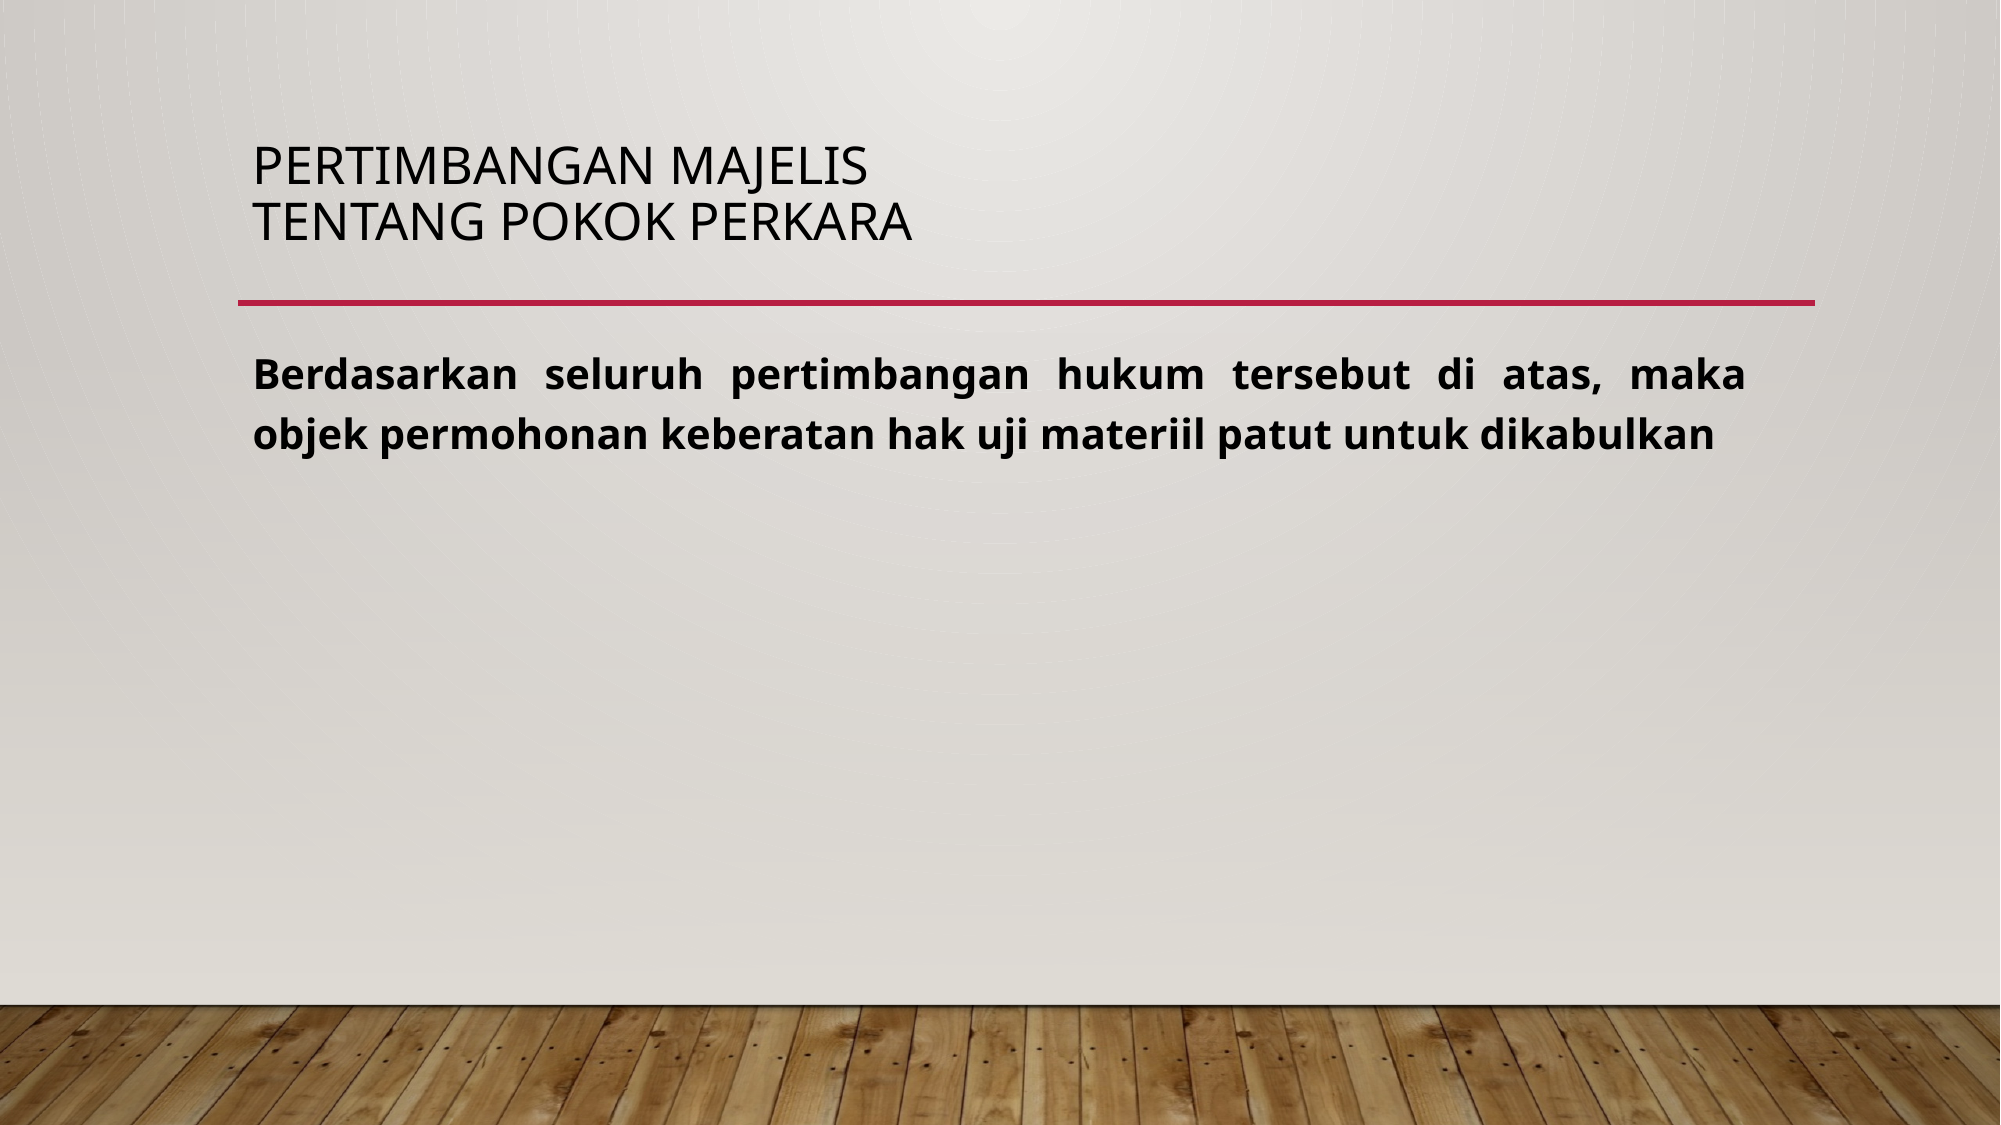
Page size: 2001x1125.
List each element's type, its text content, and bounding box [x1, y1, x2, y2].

picture [0, 1005, 2000, 1125]
list Berdasarkan seluruh pertimbangan hukum tersebut di atas, maka objek permohonan keberatan hak uji materiil patut untuk dikabulkan [237, 329, 1763, 896]
title Pertimbangan majelis TENTANG Pokok perkara [237, 132, 1814, 306]
